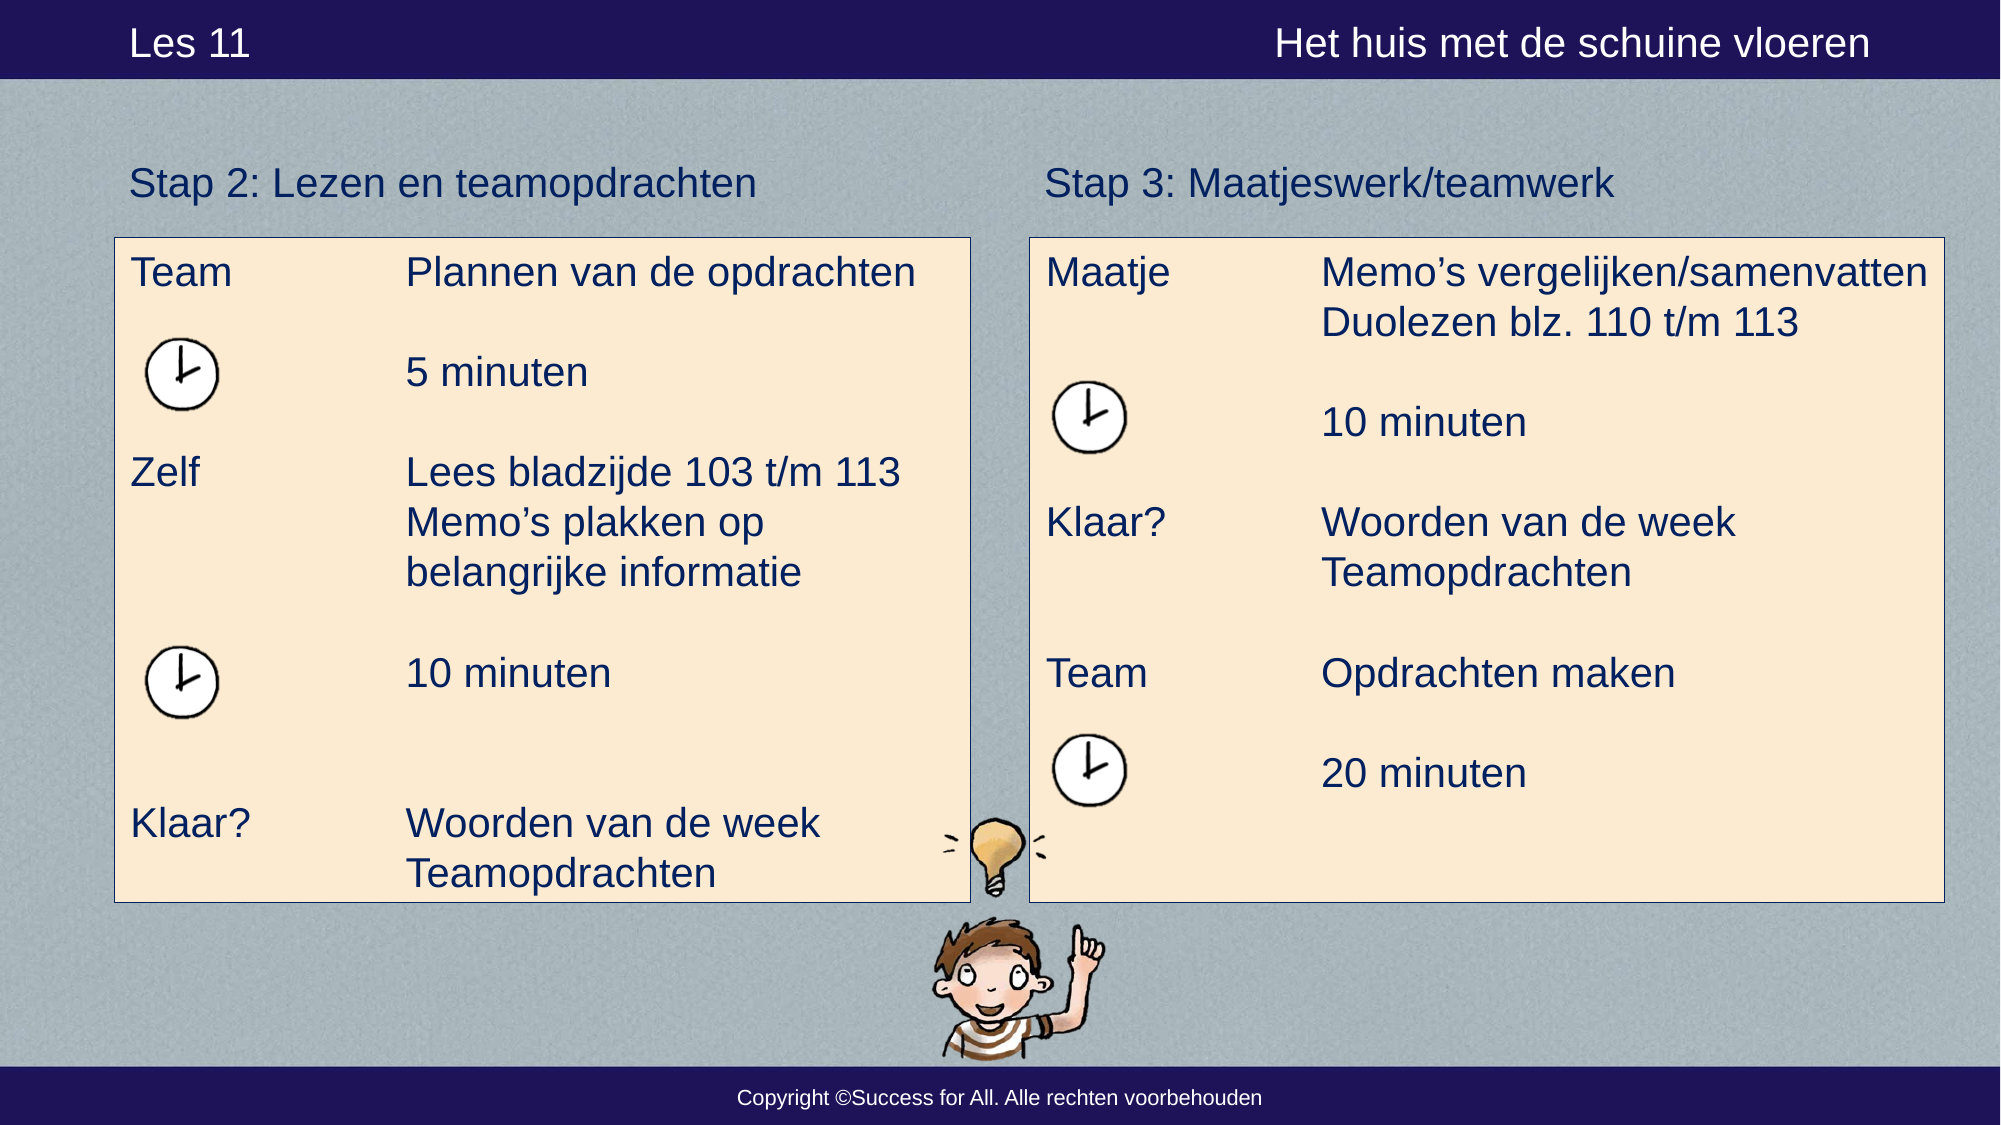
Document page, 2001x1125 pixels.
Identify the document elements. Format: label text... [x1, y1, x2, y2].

text_box Stap 3: Maatjeswerk/teamwerk [1029, 148, 1822, 214]
text_box Team Plannen van de opdrachten 5 minuten Zelf Lees bladzijde 103 t/m 113 Memo’s plakken op belangrijke informatie 10 minuten Klaar? Woorden van de week Teamopdrachten [114, 237, 971, 903]
text_box Stap 2: Lezen en teamopdrachten [114, 148, 907, 214]
text_box Les 11 [114, 8, 354, 73]
text_box Het huis met de schuine vloeren [999, 8, 1886, 73]
text_box Maatje Memo’s vergelijken/samenvatten Duolezen blz. 110 t/m 113 10 minuten Klaar? Woorden van de week Teamopdrachten Team Opdrachten maken 20 minuten [1029, 237, 1945, 903]
picture [0, 0, 2001, 1125]
text_box Copyright ©Success for All. Alle rechten voorbehouden [0, 1076, 2000, 1125]
